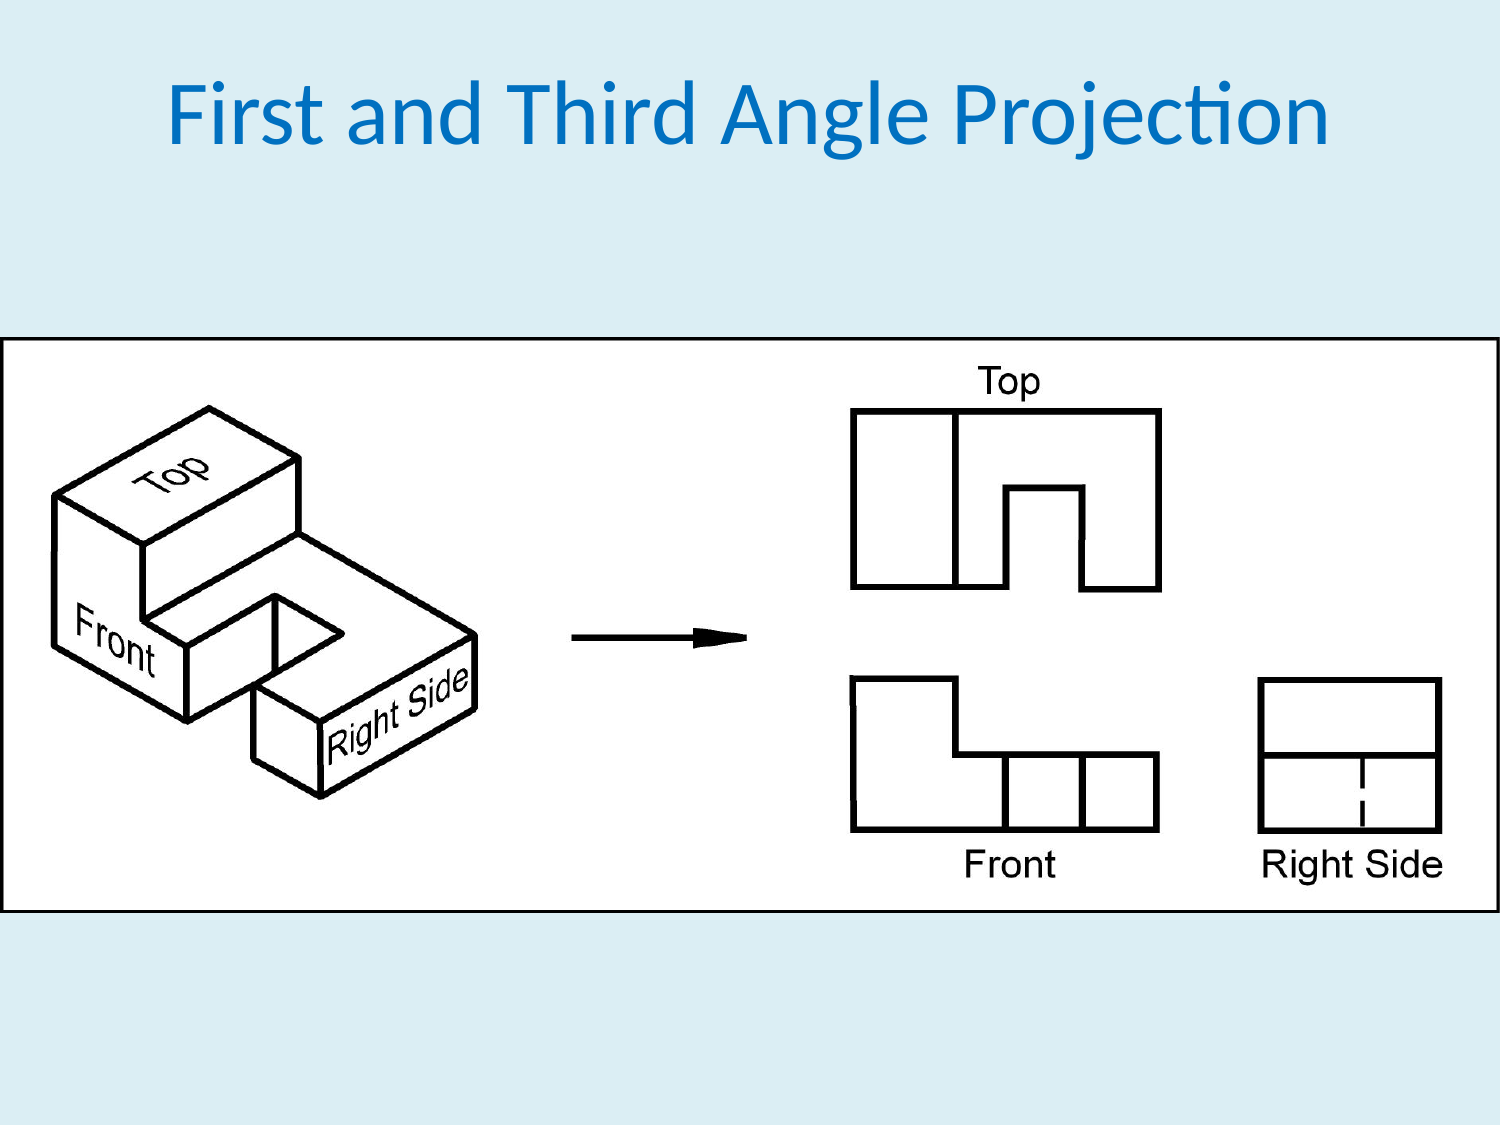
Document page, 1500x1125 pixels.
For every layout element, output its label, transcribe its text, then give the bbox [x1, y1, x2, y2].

text_box First and Third Angle Projection [74, 45, 1425, 233]
picture [0, 337, 1500, 913]
